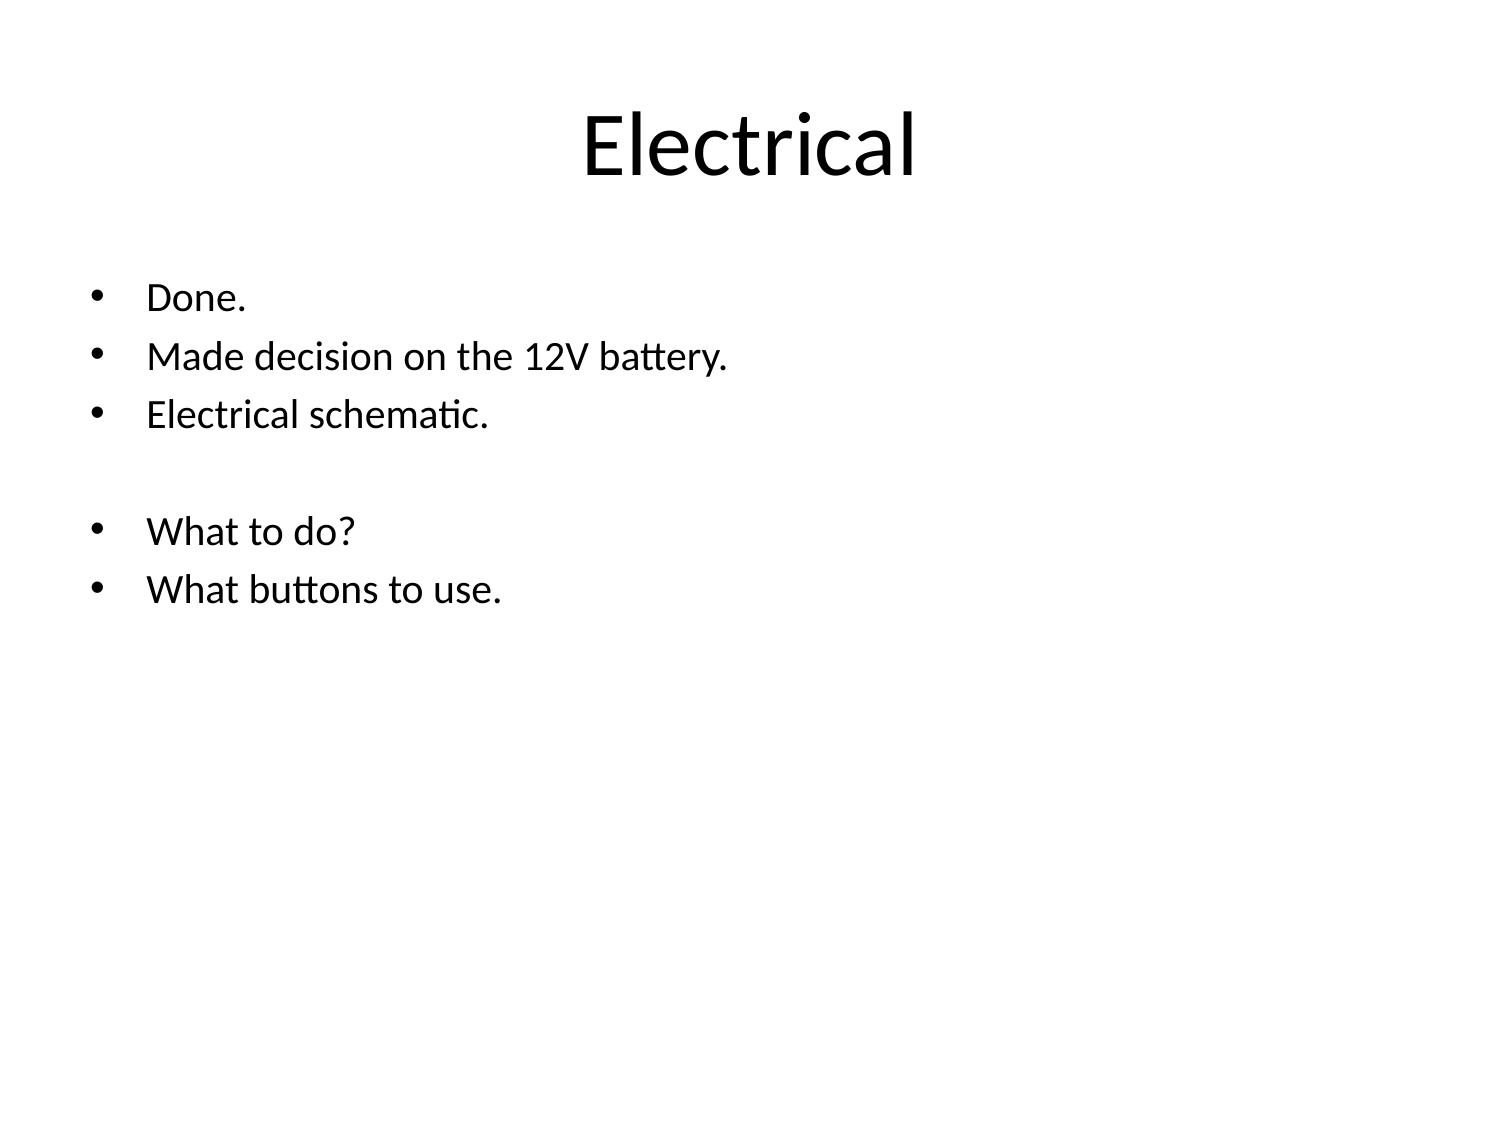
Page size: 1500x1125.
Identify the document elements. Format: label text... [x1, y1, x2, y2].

title Electrical [75, 45, 1425, 233]
list Done. Made decision on the 12V battery. Electrical schematic. What to do? What buttons to use. [75, 262, 1425, 1005]
